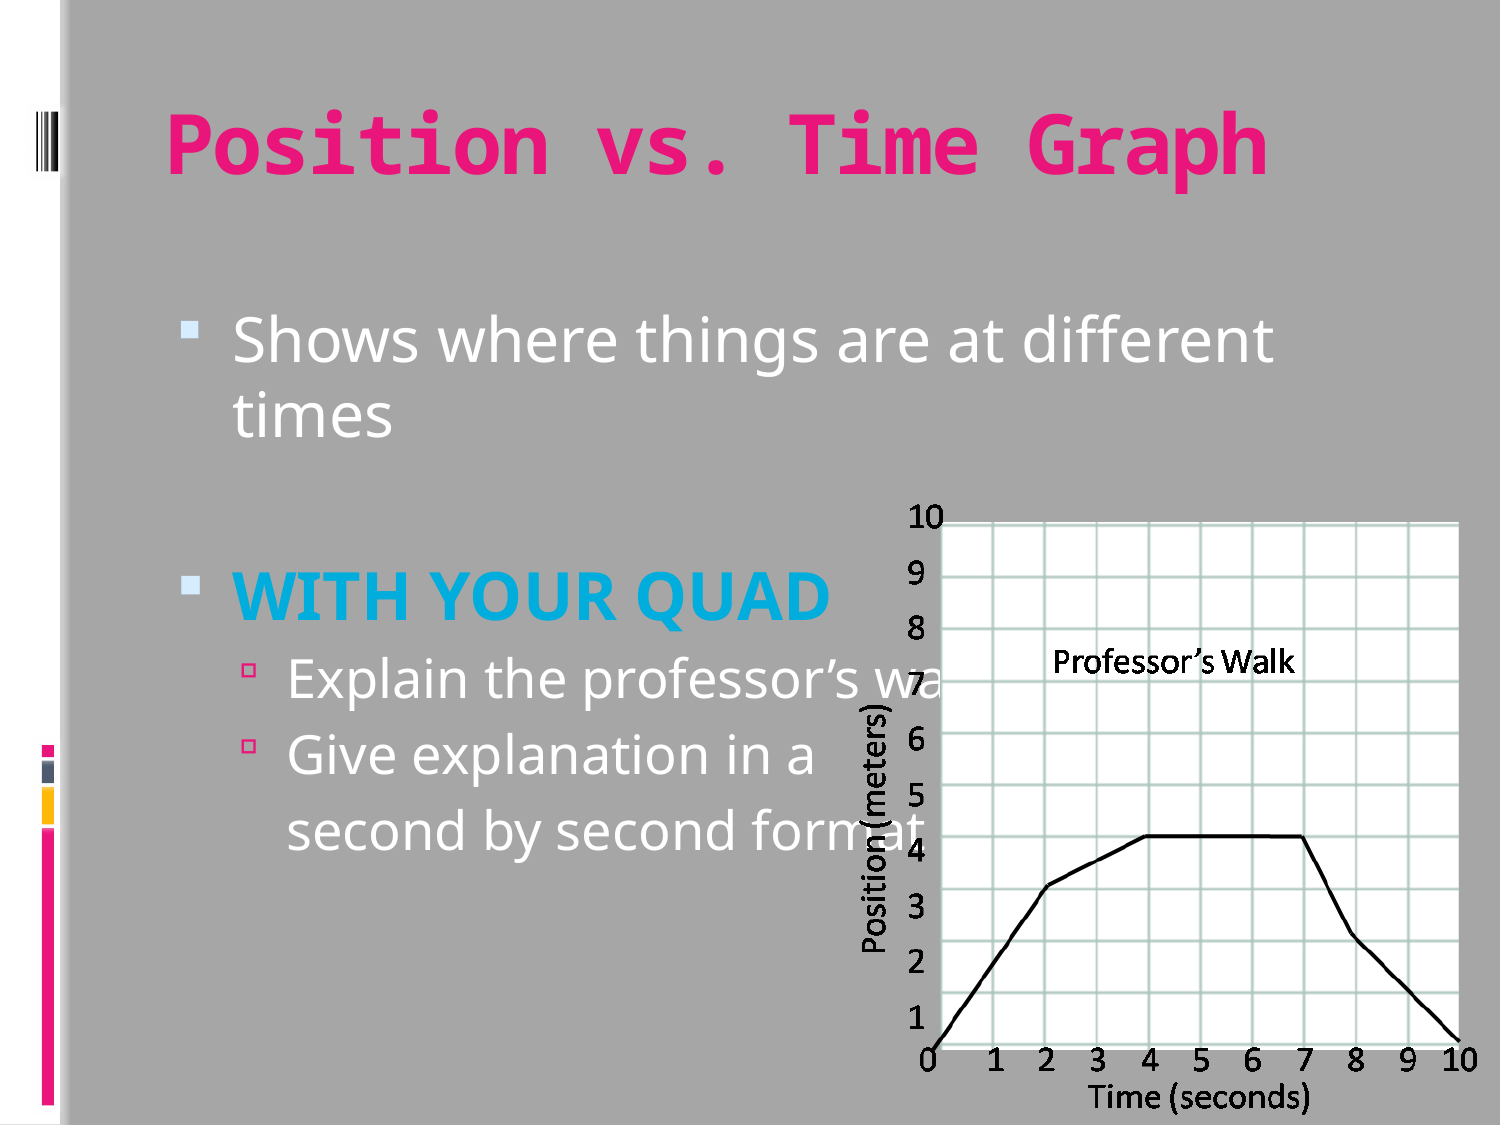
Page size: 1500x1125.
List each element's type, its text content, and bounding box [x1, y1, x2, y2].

title Position vs. Time Graph [150, 83, 1425, 234]
list Shows where things are at different times WITH YOUR QUAD Explain the professor’s walk Give explanation in a second by second format [150, 292, 1425, 1043]
picture [836, 480, 1500, 1125]
